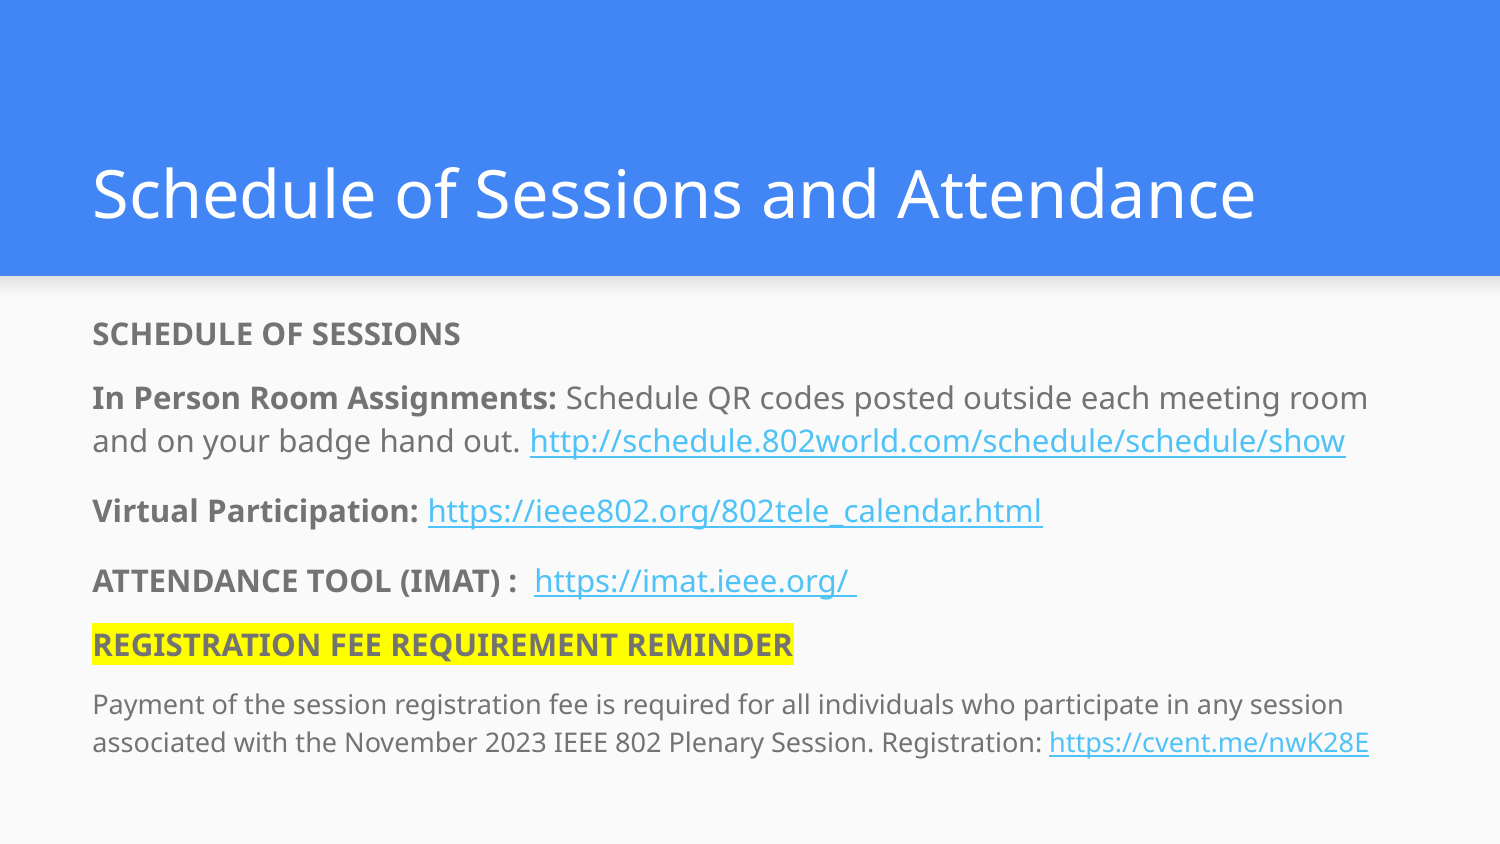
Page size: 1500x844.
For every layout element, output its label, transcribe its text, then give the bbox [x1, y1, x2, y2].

title Schedule of Sessions and Attendance [77, 121, 1427, 248]
list SCHEDULE OF SESSIONS In Person Room Assignments: Schedule QR codes posted outside each meeting room and on your badge hand out. http://schedule.802world.com/schedule/schedule/show Virtual Participation: https://ieee802.org/802tele_calendar.html ATTENDANCE TOOL (IMAT) : https://imat.ieee.org/ REGISTRATION FEE REQUIREMENT REMINDER Payment of the session registration fee is required for all individuals who participate in any session associated with the November 2023 IEEE 802 Plenary Session. Registration: https://cvent.me/nwK28E [77, 293, 1404, 844]
